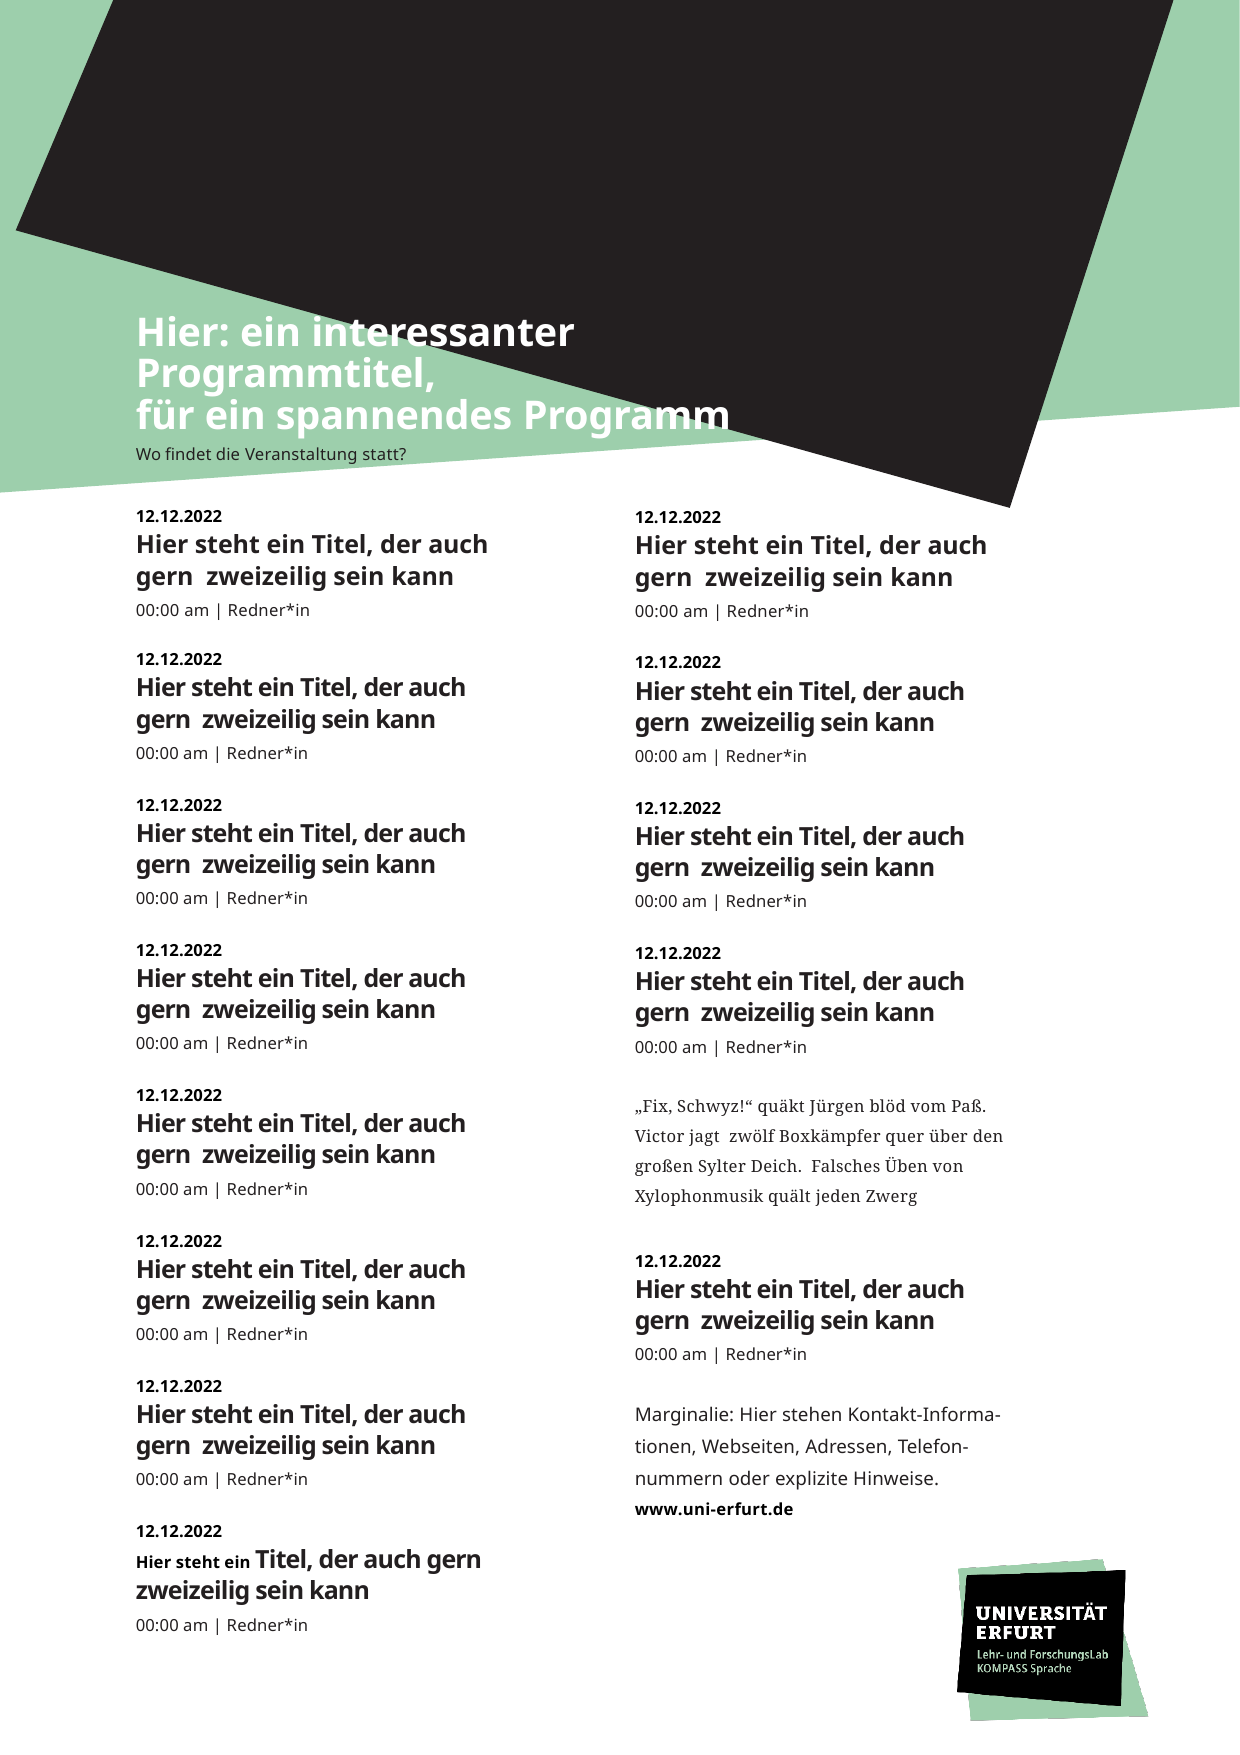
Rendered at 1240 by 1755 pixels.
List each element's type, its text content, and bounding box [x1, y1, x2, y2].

picture [944, 1528, 1165, 1749]
text_box 12.12.2022 Hier steht ein Titel, der auch gern zweizeilig sein kann 00:00 am | Redner*in 12.12.2022 Hier steht ein Titel, der auch gern zweizeilig sein kann 00:00 am | Redner*in 12.12.2022 Hier steht ein Titel, der auch gern zweizeilig sein kann 00:00 am | Redner*in 12.12.2022 Hier steht ein Titel, der auch gern zweizeilig sein kann 00:00 am | Redner*in 12.12.2022 Hier steht ein Titel, der auch gern zweizeilig sein kann 00:00 am | Redner*in 12.12.2022 Hier steht ein Titel, der auch gern zweizeilig sein kann 00:00 am | Redner*in 12.12.2022 Hier steht ein Titel, der auch gern zweizeilig sein kann 00:00 am | Redner*in 12.12.2022 Hier steht ein Titel, der auch gern zweizeilig sein kann 00:00 am | Redner*in [133, 506, 522, 1694]
text_box Hier: ein interessanter Programmtitel, für ein spannendes Programm Wo findet die Veranstaltung statt? [133, 312, 830, 464]
text_box 12.12.2022 Hier steht ein Titel, der auch gern zweizeilig sein kann 00:00 am | Redner*in 12.12.2022 Hier steht ein Titel, der auch gern zweizeilig sein kann 00:00 am | Redner*in 12.12.2022 Hier steht ein Titel, der auch gern zweizeilig sein kann 00:00 am | Redner*in 12.12.2022 Hier steht ein Titel, der auch gern zweizeilig sein kann 00:00 am | Redner*in „Fix, Schwyz!“ quäkt Jürgen blöd vom Paß. Victor jagt zwölf Boxkämpfer quer über den großen Sylter Deich. Falsches Üben von Xylophonmusik quält jeden Zwerg 12.12.2022 Hier steht ein Titel, der auch gern zweizeilig sein kann 00:00 am | Redner*in Marginalie: Hier stehen Kontakt-Informa- tionen, Webseiten, Adressen, Telefon- nummern oder explizite Hinweise. www.uni-erfurt.de [632, 506, 1021, 1549]
